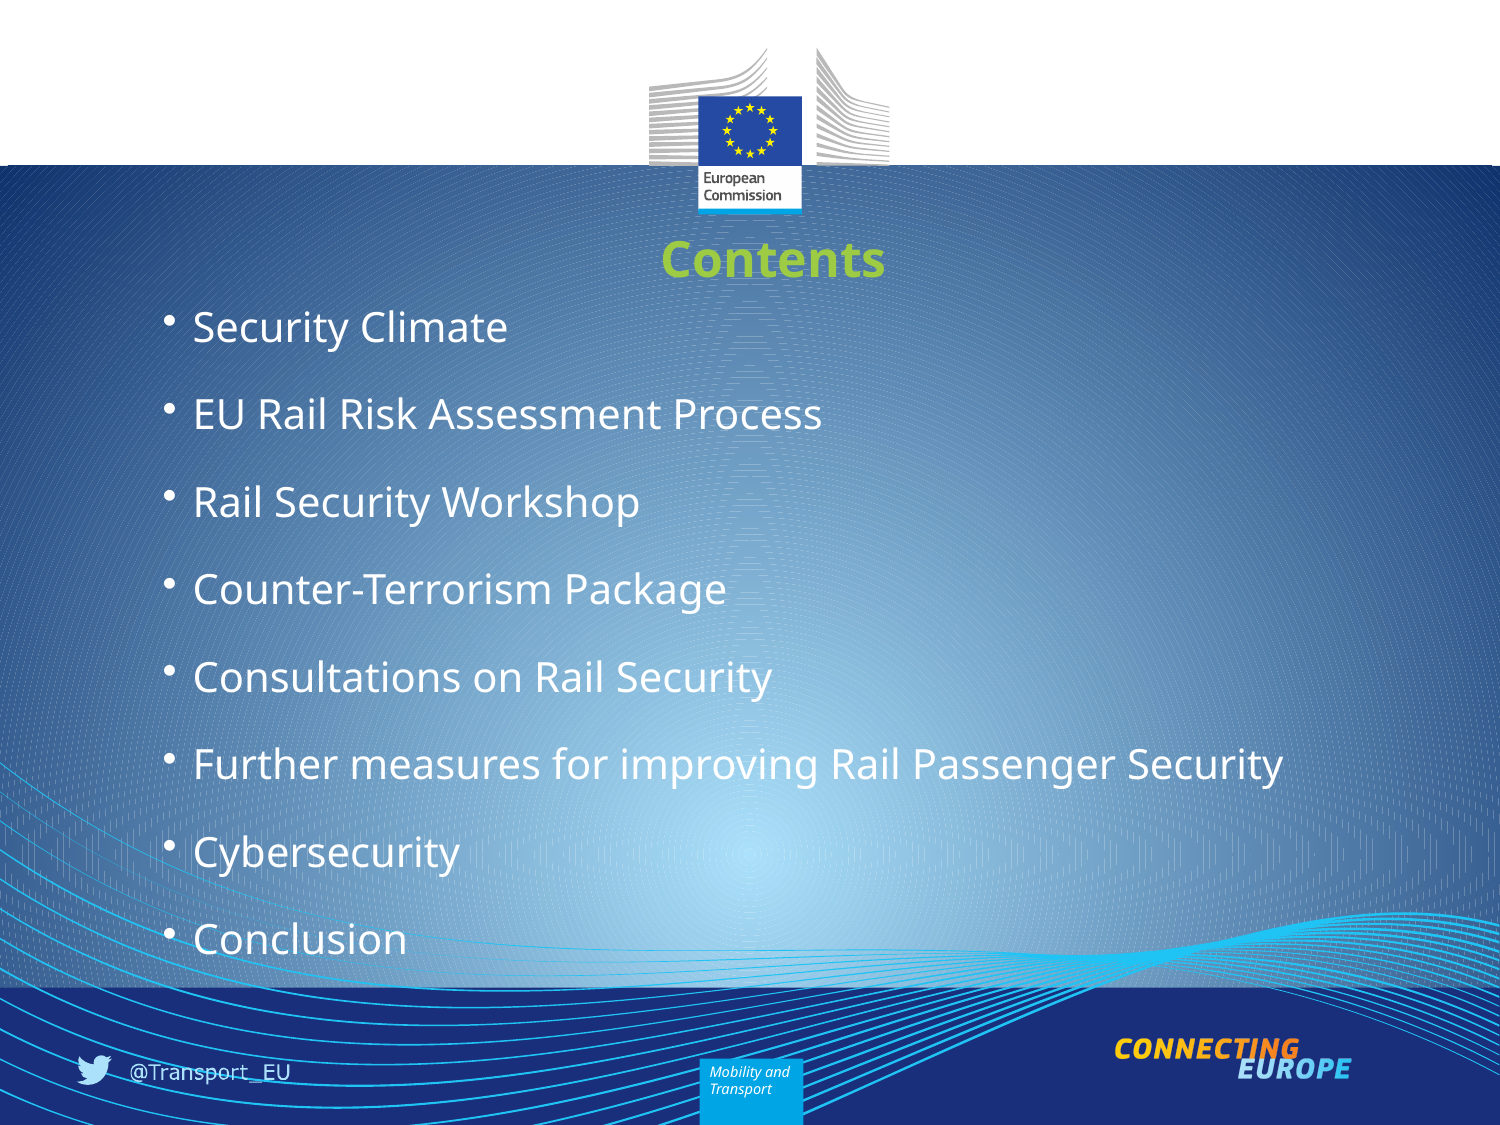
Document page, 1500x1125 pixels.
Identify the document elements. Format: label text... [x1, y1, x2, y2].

title Contents [88, 219, 1459, 291]
picture [1112, 1036, 1355, 1081]
list Security Climate EU Rail Risk Assessment Process Rail Security Workshop Counter-Terrorism Package Consultations on Rail Security Further measures for improving Rail Passenger Security Cybersecurity Conclusion [147, 293, 1400, 1014]
